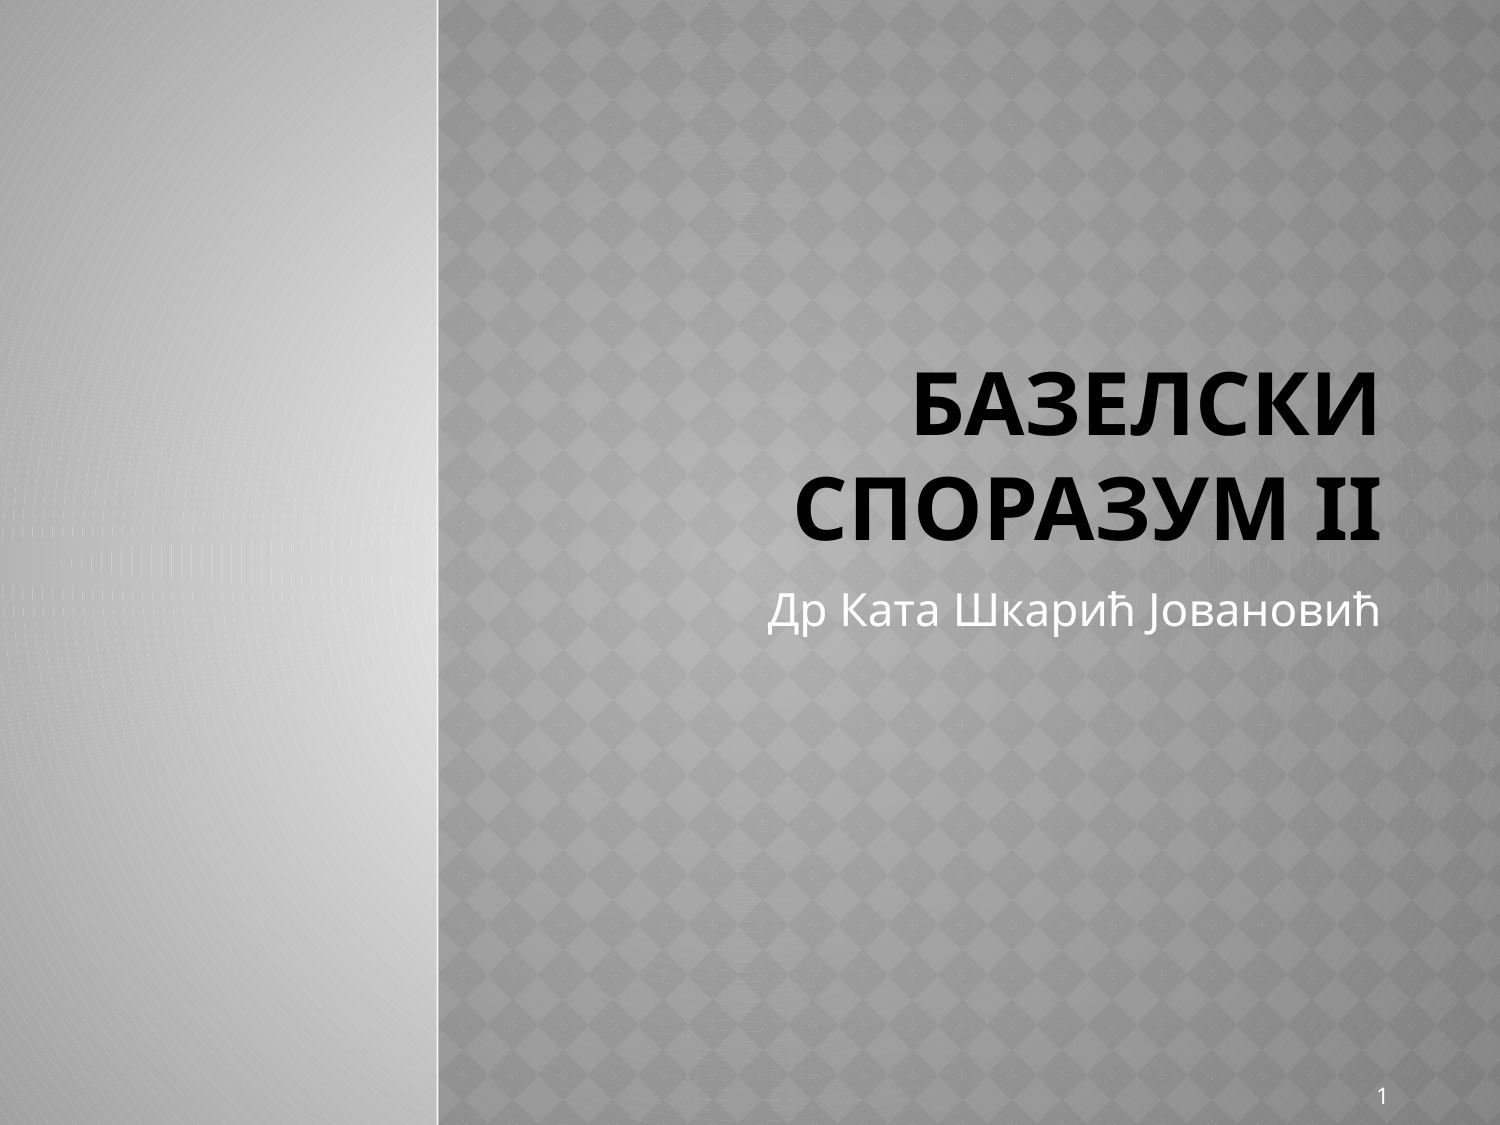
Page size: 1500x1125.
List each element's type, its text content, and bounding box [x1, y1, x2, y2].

subtitle Др Ката Шкарић Јовановић [550, 580, 1390, 762]
title Базелски споразум II [552, 87, 1390, 558]
slide_number 1 [1292, 1075, 1390, 1113]
